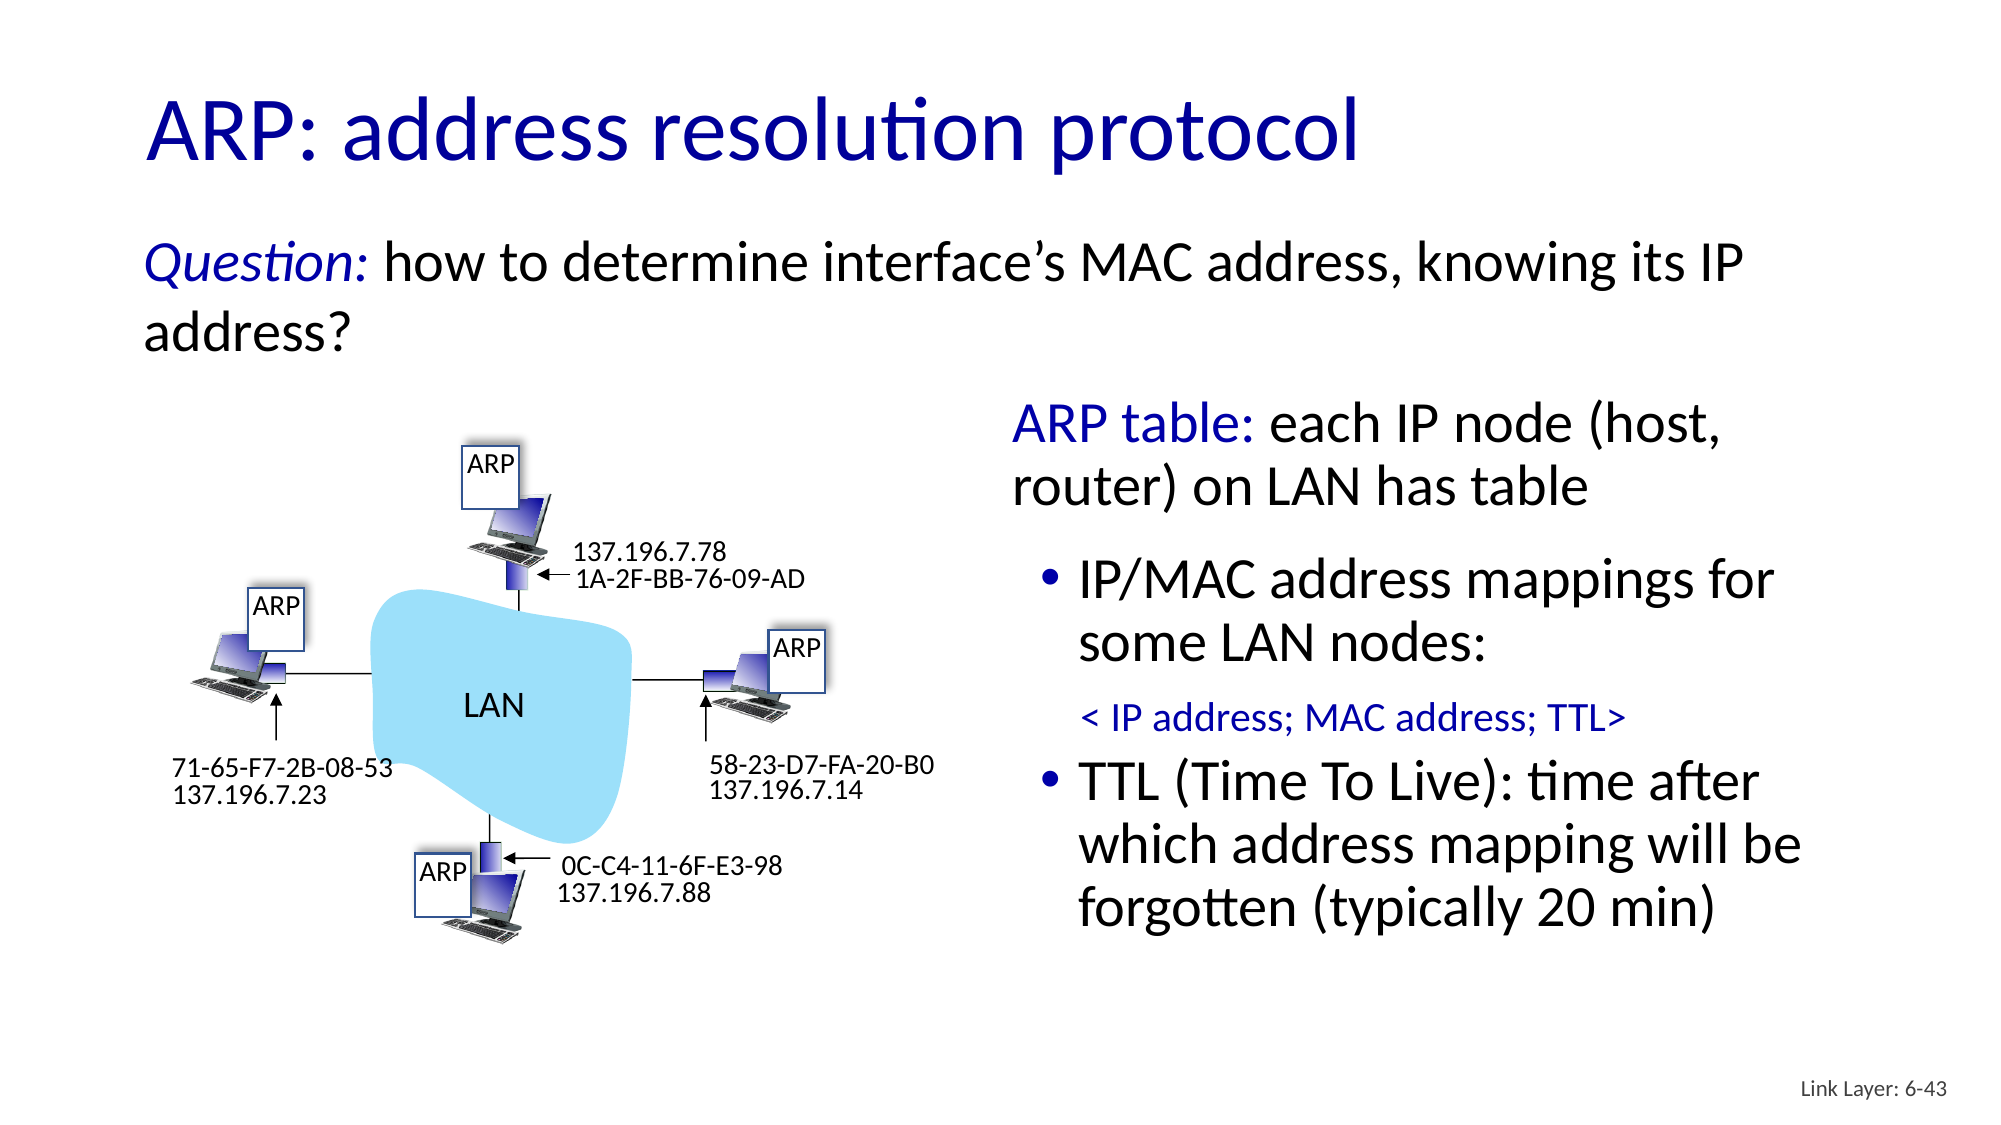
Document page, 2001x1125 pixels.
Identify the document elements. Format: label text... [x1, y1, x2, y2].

text_box IP/MAC address mappings for some LAN nodes: < IP address; MAC address; TTL> TTL (Time To Live): time after which address mapping will be forgotten (typically 20 min) [949, 541, 1847, 1018]
text_box Question: how to determine interface’s MAC address, knowing its IP address? [129, 215, 1940, 371]
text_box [237, 436, 837, 917]
text_box ARP table: each IP node (host, router) on LAN has table [997, 384, 1850, 541]
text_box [155, 490, 951, 950]
slide_number Link Layer: 6-43 [1512, 1056, 1963, 1117]
title ARP: address resolution protocol [131, 57, 1857, 205]
